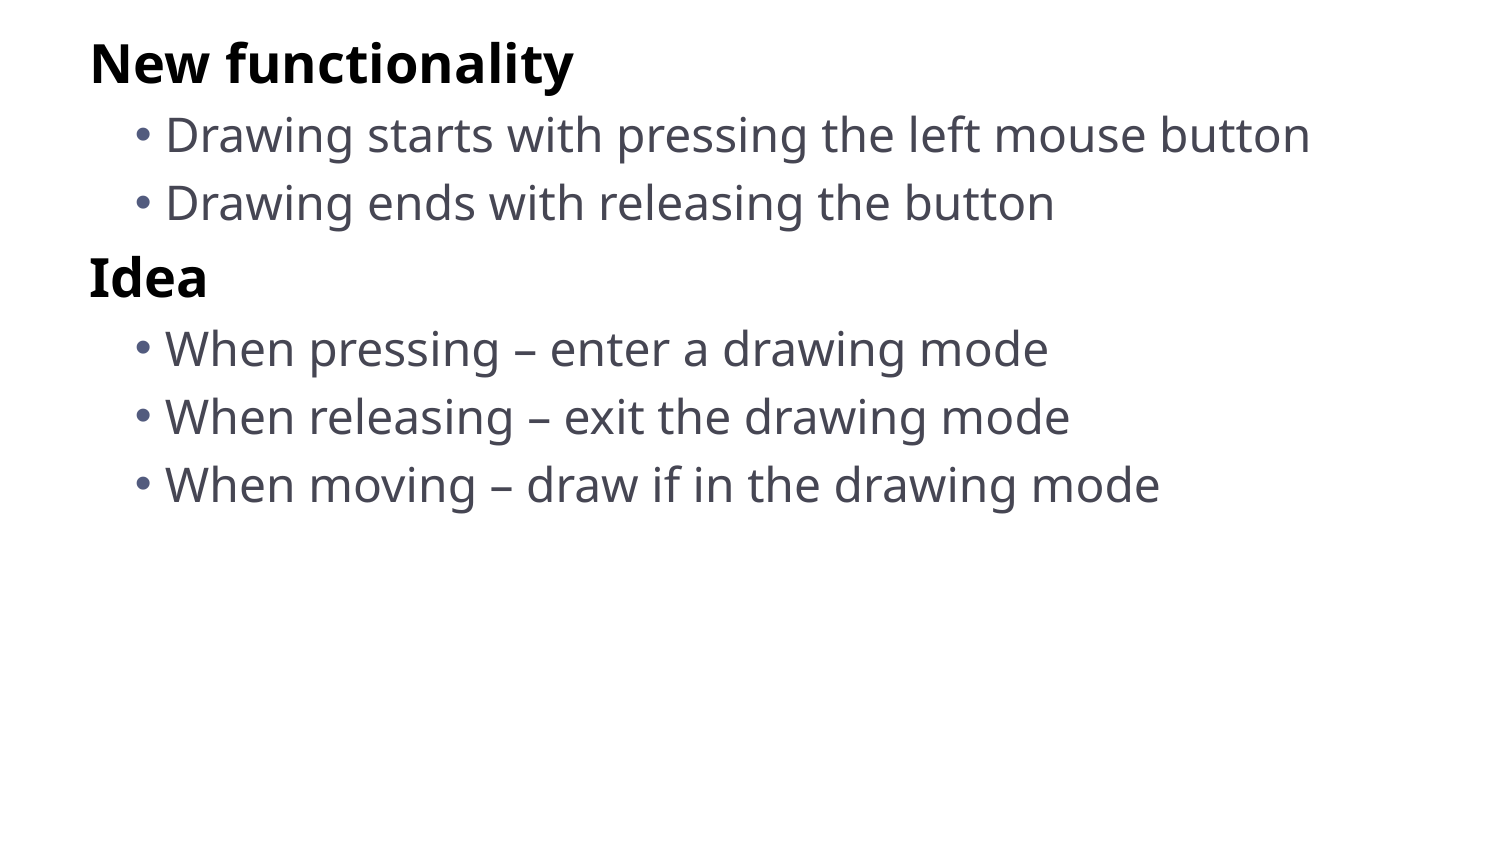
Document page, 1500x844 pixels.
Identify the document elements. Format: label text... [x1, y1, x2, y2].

list New functionality Drawing starts with pressing the left mouse button Drawing ends with releasing the button Idea When pressing – enter a drawing mode When releasing – exit the drawing mode When moving – draw if in the drawing mode [75, 21, 1475, 835]
